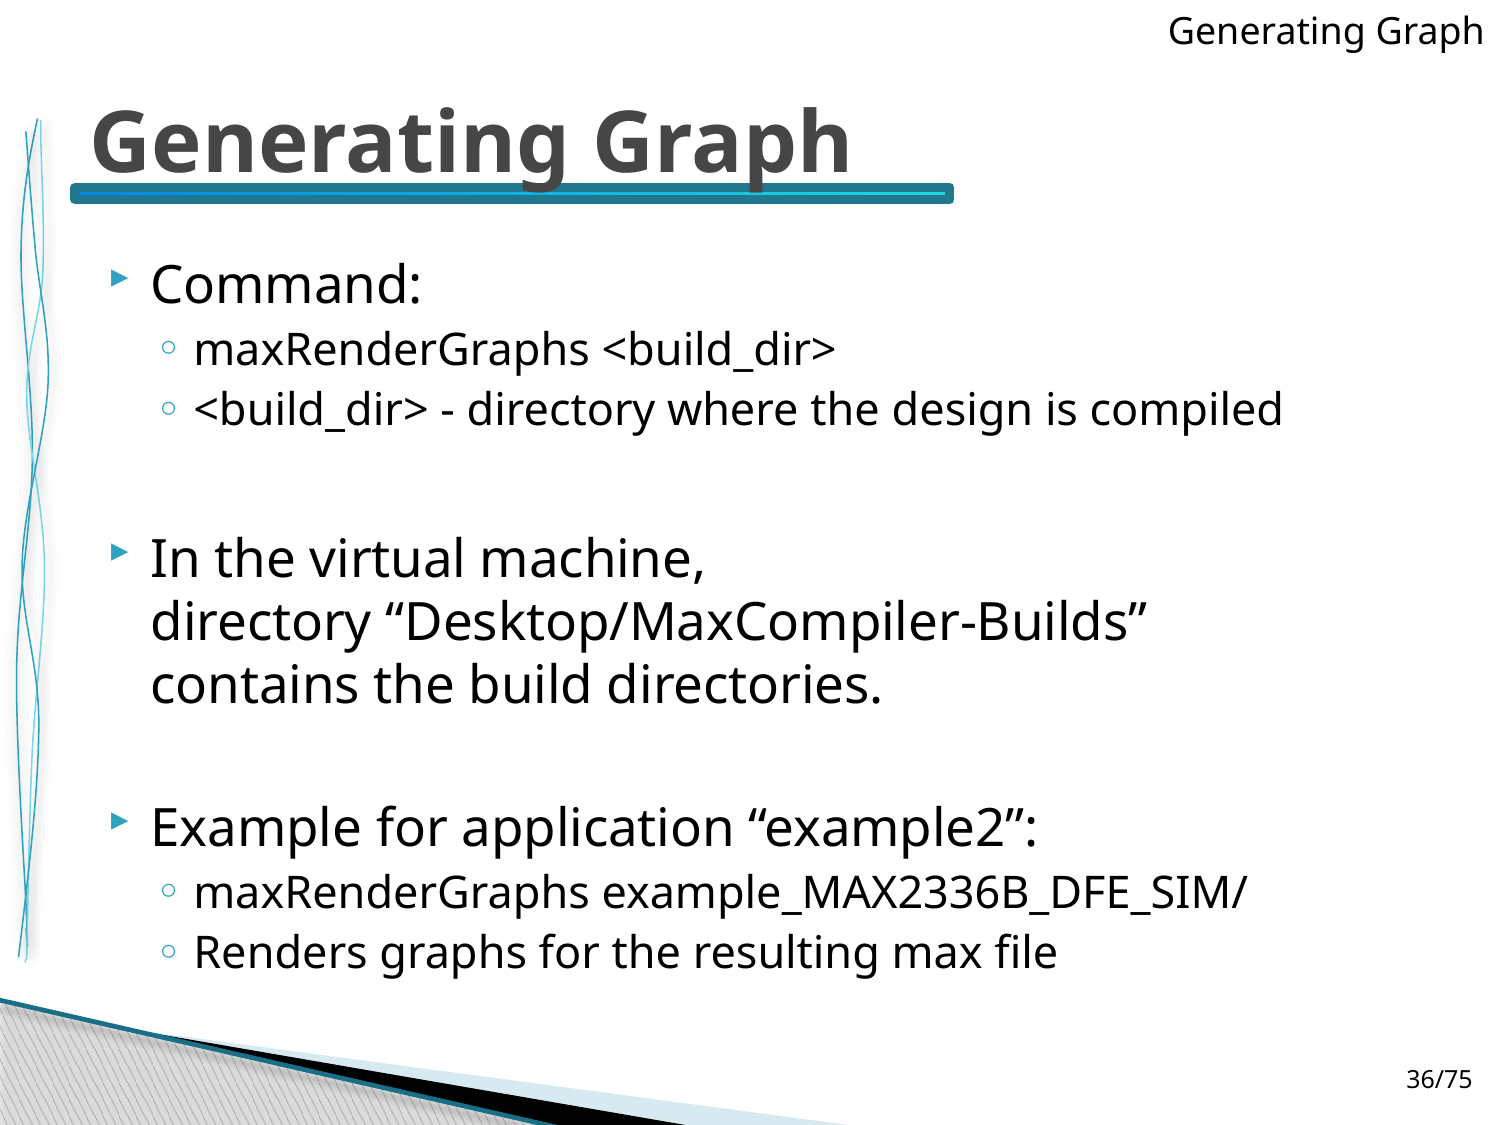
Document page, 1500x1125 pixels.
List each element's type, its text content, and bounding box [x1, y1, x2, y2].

title Generating Graph [75, 45, 1425, 233]
list Generating Graph [1074, 0, 1500, 63]
list Command: maxRenderGraphs <build_dir> <build_dir> - directory where the design is compiled In the virtual machine, directory “Desktop/MaxCompiler-Builds” contains the build directories. Example for application “example2”: maxRenderGraphs example_MAX2336B_DFE_SIM/ Renders graphs for the resulting max file [75, 243, 1425, 986]
